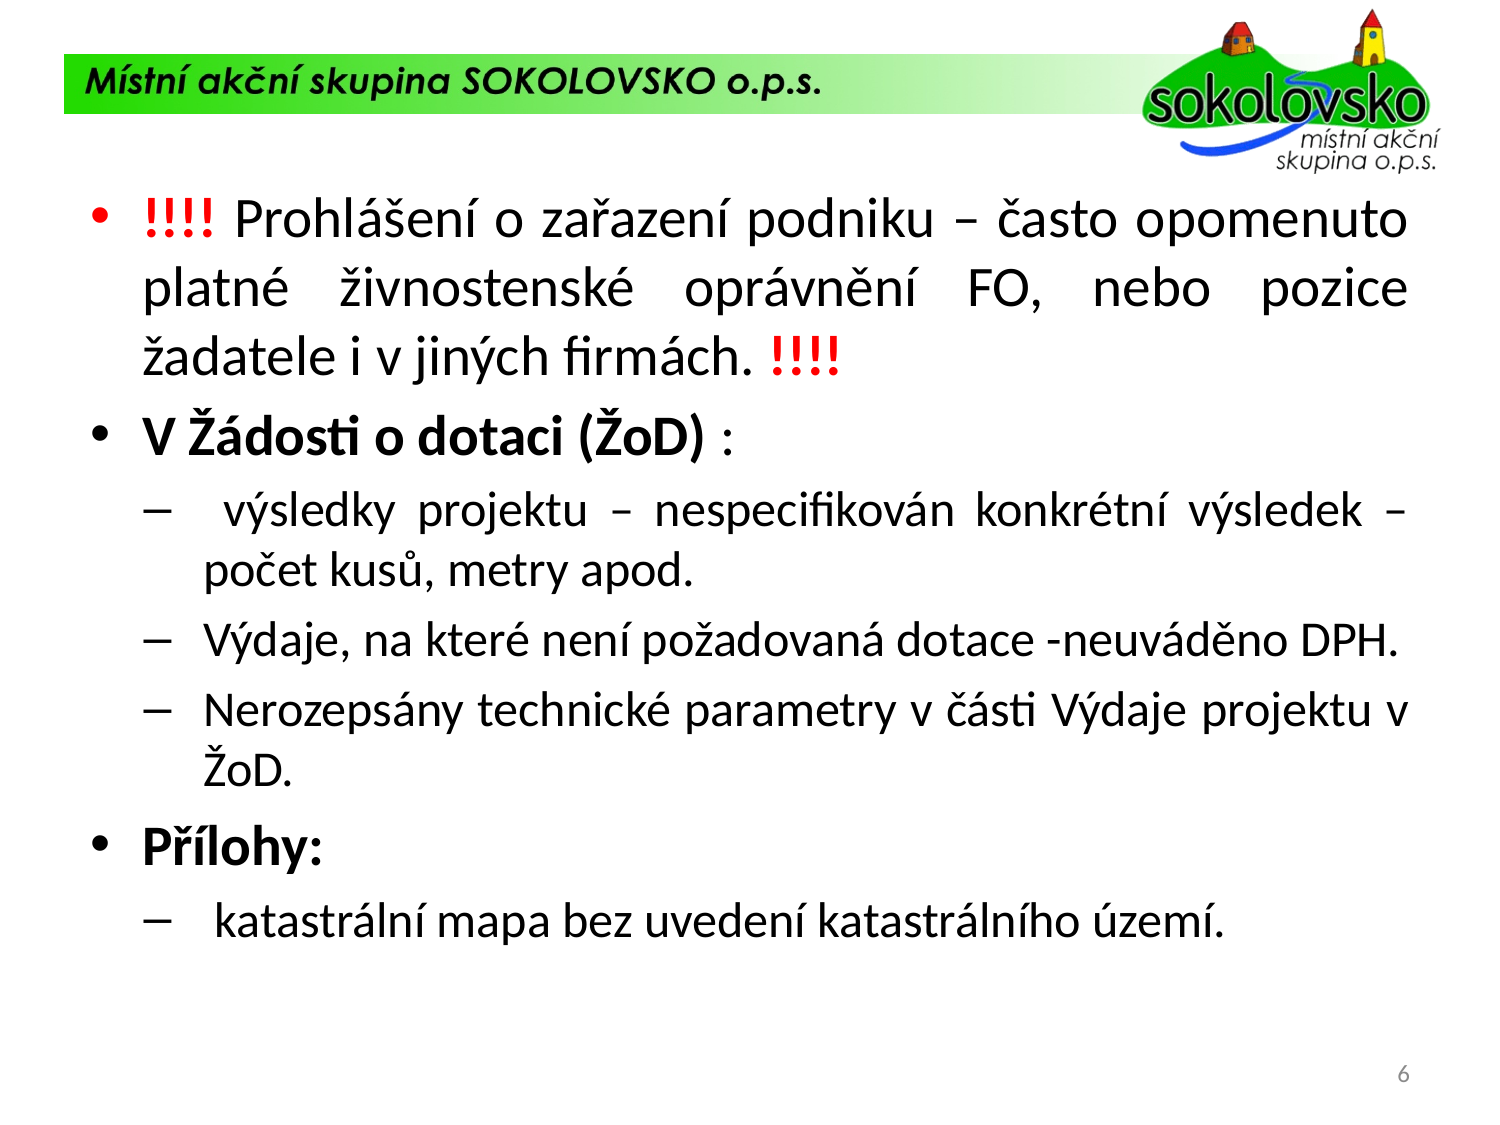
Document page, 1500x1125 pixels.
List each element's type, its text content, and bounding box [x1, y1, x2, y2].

list !!!! Prohlášení o zařazení podniku – často opomenuto platné živnostenské oprávnění FO, nebo pozice žadatele i v jiných firmách. !!!! V Žádosti o dotaci (ŽoD) : výsledky projektu – nespecifikován konkrétní výsledek – počet kusů, metry apod. Výdaje, na které není požadovaná dotace -neuváděno DPH. Nerozepsány technické parametry v části Výdaje projektu v ŽoD. Přílohy: katastrální mapa bez uvedení katastrálního území. [75, 172, 1425, 1005]
picture [64, 0, 1455, 197]
slide_number 6 [1074, 1042, 1425, 1103]
